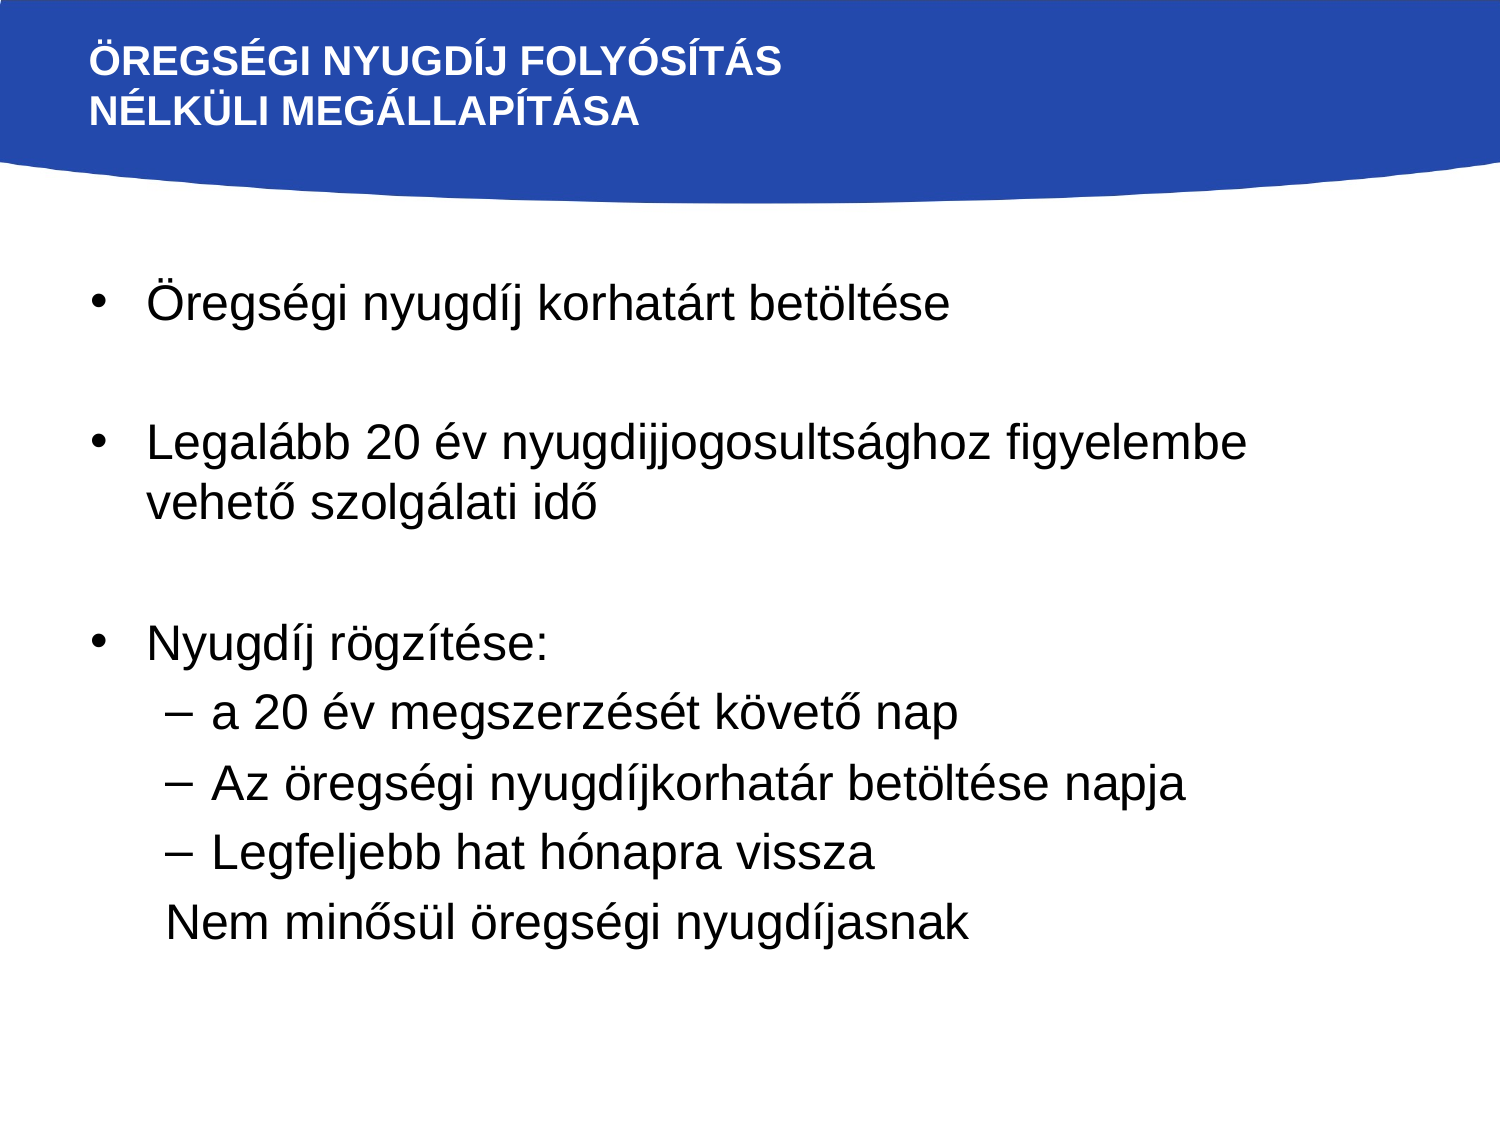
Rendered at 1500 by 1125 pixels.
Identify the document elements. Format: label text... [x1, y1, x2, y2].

title Öregségi nyugdíj folyósítás nélküli megállapítása [73, 7, 845, 161]
list Öregségi nyugdíj korhatárt betöltése Legalább 20 év nyugdijjogosultsághoz figyelembe vehető szolgálati idő Nyugdíj rögzítése: a 20 év megszerzését követő nap Az öregségi nyugdíjkorhatár betöltése napja Legfeljebb hat hónapra vissza Nem minősül öregségi nyugdíjasnak [75, 262, 1425, 1005]
picture [0, 0, 1500, 1125]
